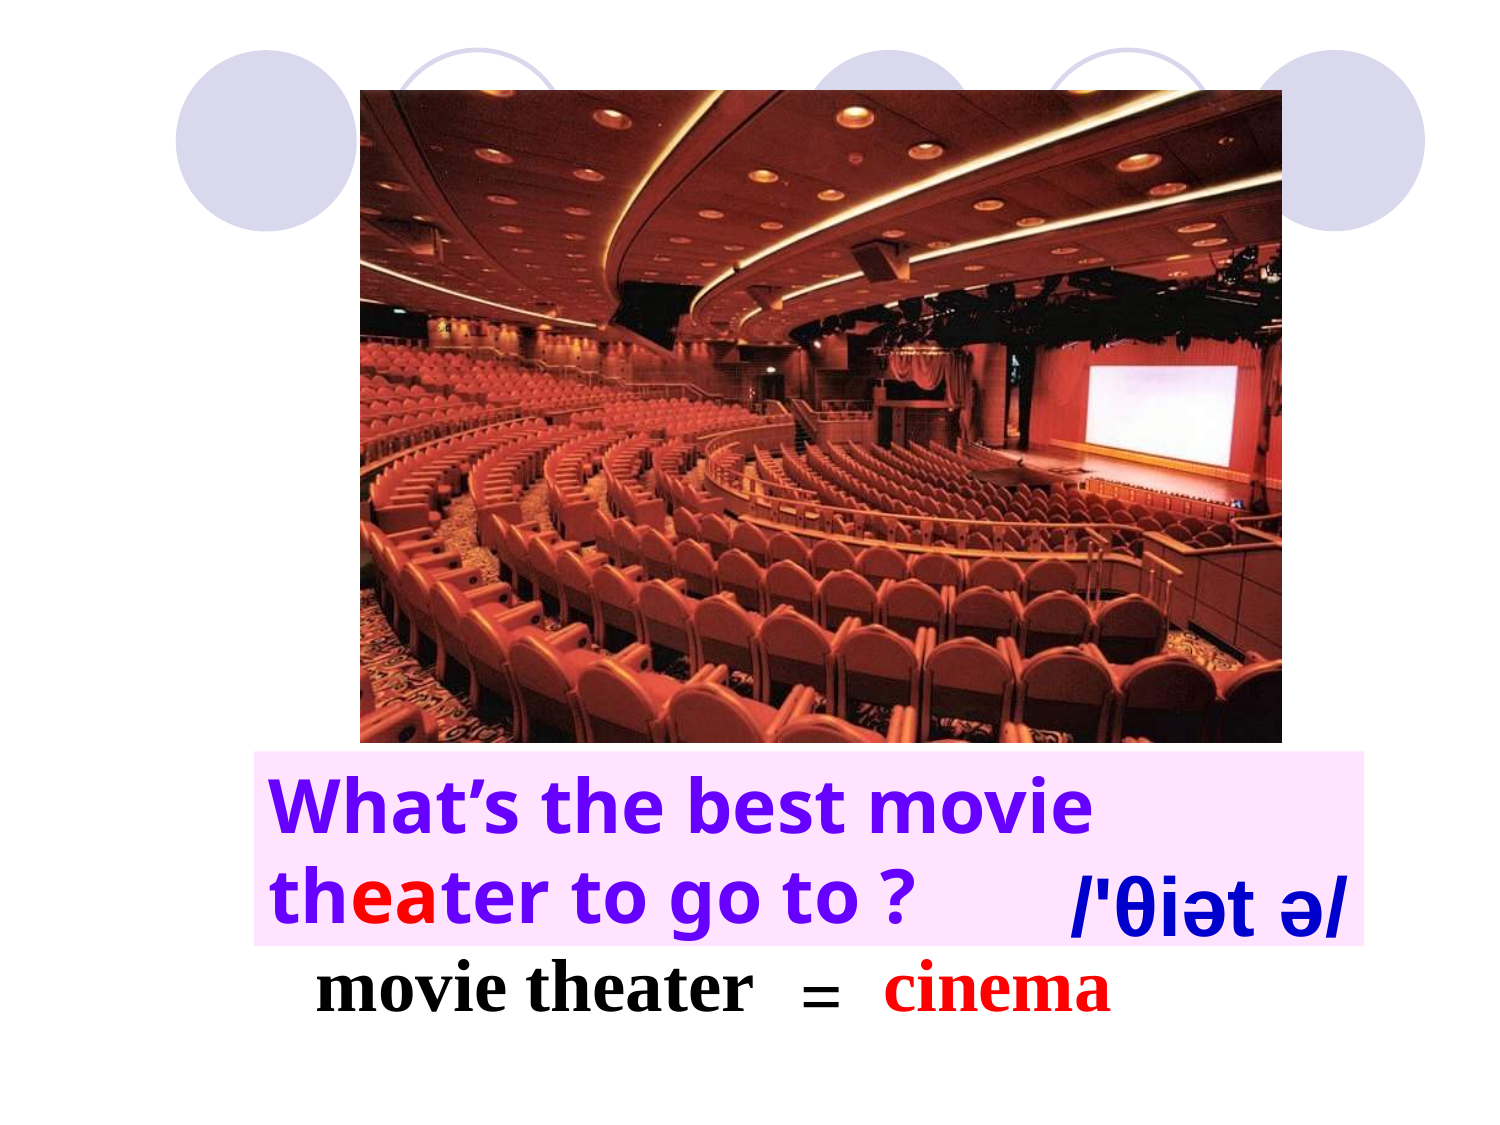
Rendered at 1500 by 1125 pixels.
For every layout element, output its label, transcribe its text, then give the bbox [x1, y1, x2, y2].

text_box /'θiət ə/ [1055, 846, 1364, 961]
text_box movie theater [301, 947, 785, 1034]
text_box cinema [868, 947, 1128, 1034]
text_box What’s the best movie theater to go to ? [253, 751, 1365, 947]
text_box movie theater [859, 947, 868, 1034]
text_box = [785, 947, 859, 1046]
picture [359, 89, 1282, 743]
